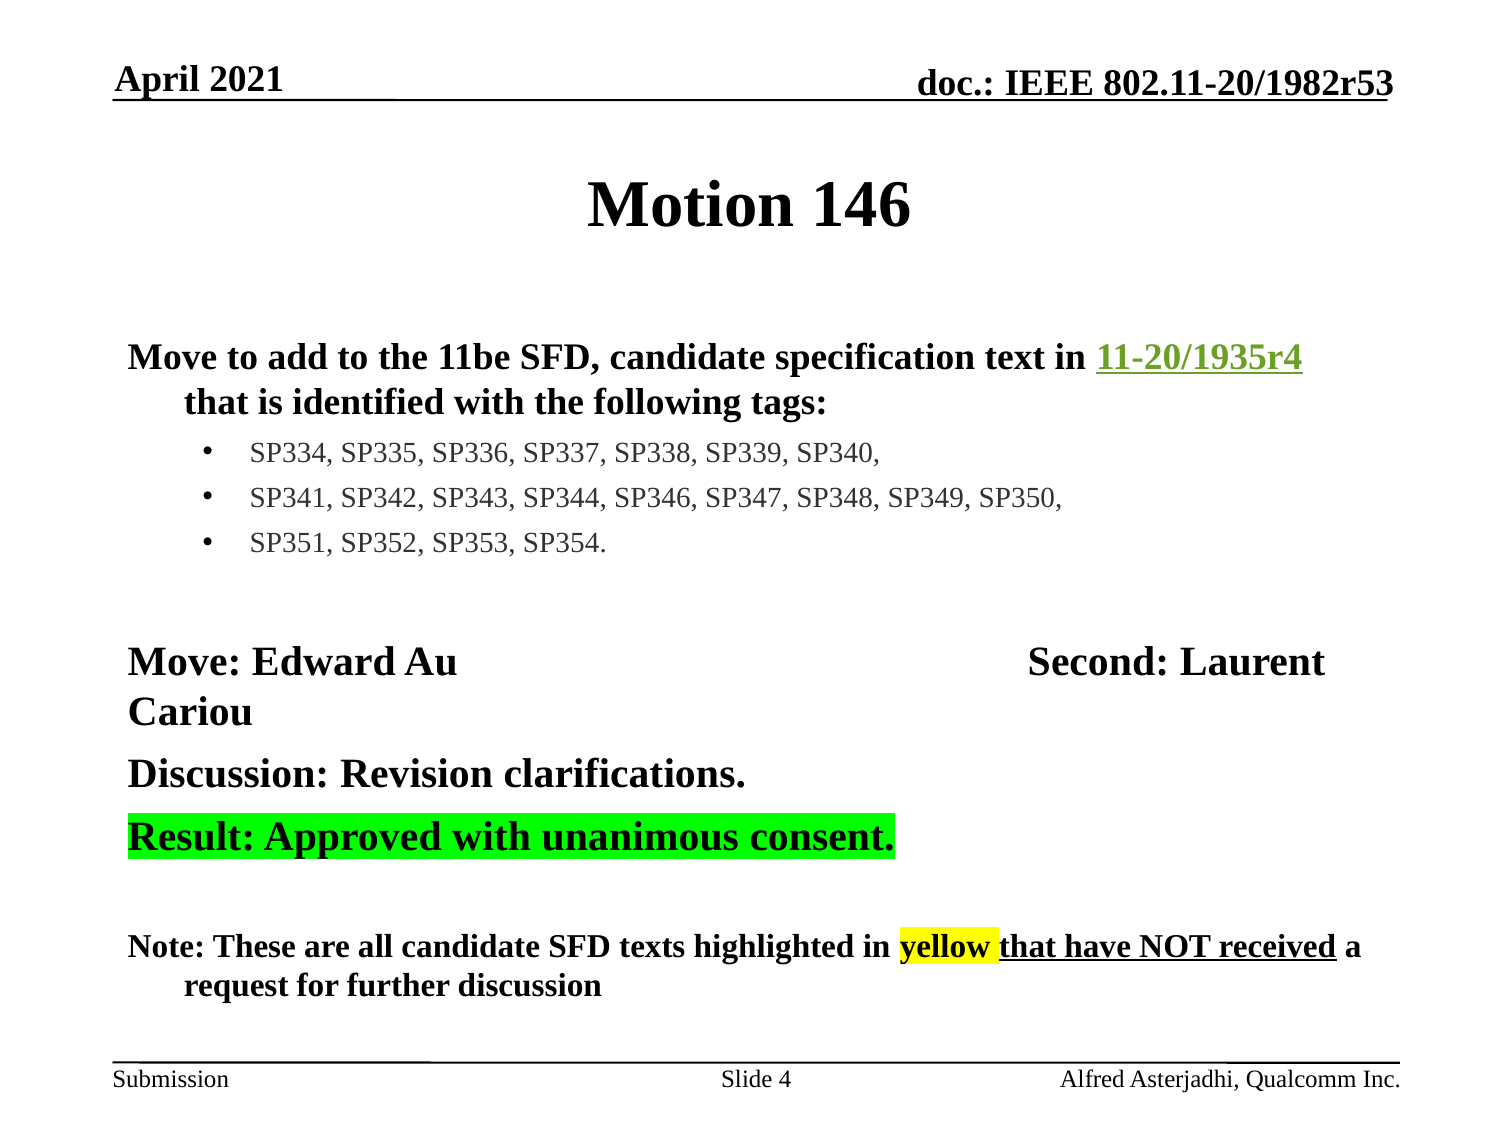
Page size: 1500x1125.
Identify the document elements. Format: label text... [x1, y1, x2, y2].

list Move to add to the 11be SFD, candidate specification text in 11-20/1935r4 that is identified with the following tags: SP334, SP335, SP336, SP337, SP338, SP339, SP340, SP341, SP342, SP343, SP344, SP346, SP347, SP348, SP349, SP350, SP351, SP352, SP353, SP354. Move: Edward Au Second: Laurent Cariou Discussion: Revision clarifications. Result: Approved with unanimous consent. Note: These are all candidate SFD texts highlighted in yellow that have NOT received a request for further discussion [112, 324, 1388, 1063]
footer Alfred Asterjadhi, Qualcomm Inc. [878, 1061, 1402, 1093]
slide_number Slide 4 [712, 1061, 800, 1123]
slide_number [114, 54, 423, 100]
title Motion 146 [112, 112, 1388, 288]
